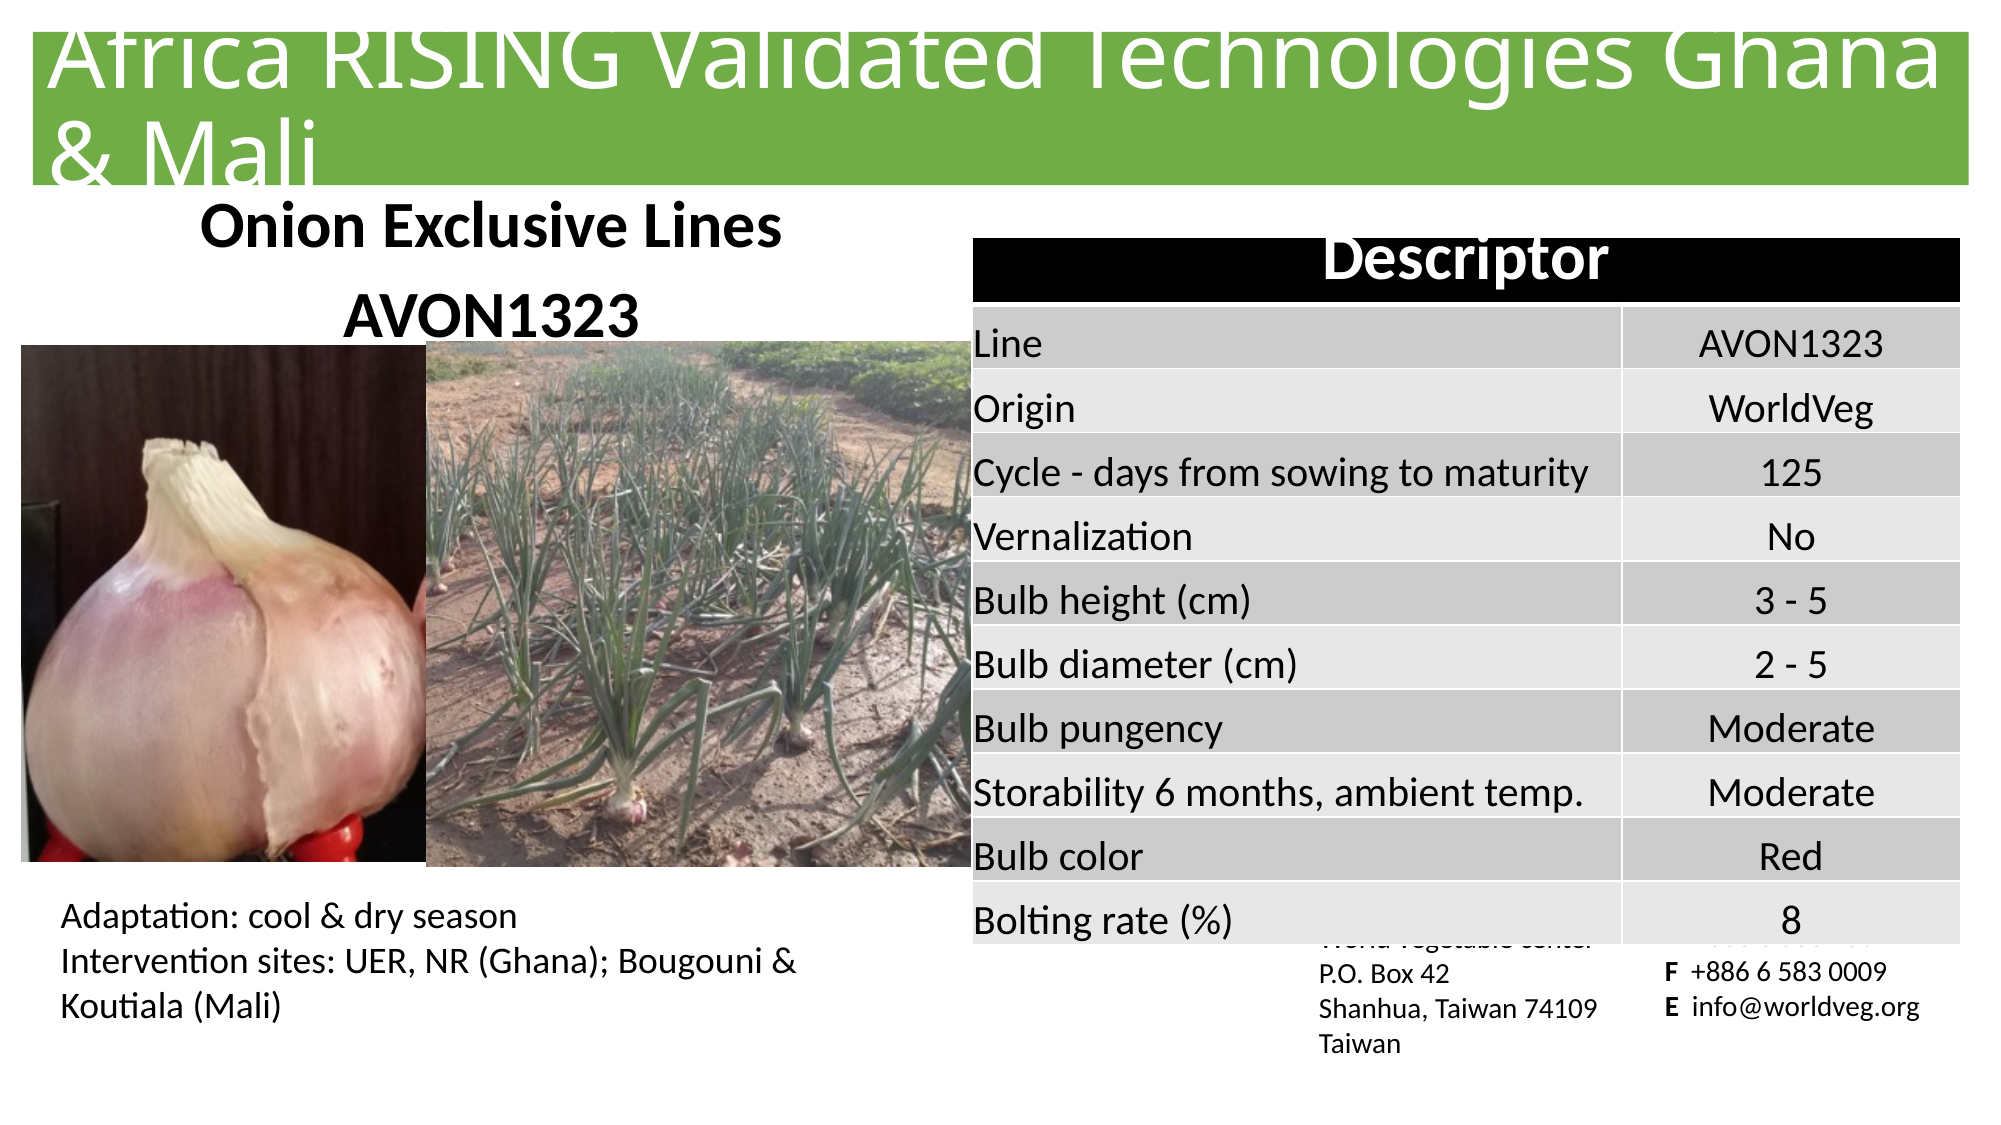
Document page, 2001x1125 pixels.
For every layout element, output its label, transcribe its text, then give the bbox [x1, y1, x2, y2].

list Onion Exclusive Lines AVON1323 [0, 182, 1009, 360]
table_cell Origin [1037, 369, 1621, 432]
text_box P +886 6 583 7801 F +886 6 583 0009 E info@worldveg.org [1650, 910, 2000, 1030]
table_cell Bolting rate (%) [973, 882, 1621, 944]
table_cell Cycle - days from sowing to maturity [1037, 433, 1621, 496]
text_box Adaptation: cool & dry season Intervention sites: UER, NR (Ghana); Bougouni & Koutiala (Mali) [45, 883, 900, 1033]
text_box World vegetable center P.O. Box 42 Shanhua, Taiwan 74109 Taiwan [1304, 946, 1619, 1068]
picture [20, 341, 1037, 867]
table_cell Vernalization [1037, 497, 1621, 560]
table_cell Line [973, 307, 1621, 368]
table_cell Bulb color [973, 818, 1621, 880]
table_cell AVON1323 [1623, 307, 1960, 368]
table_cell Moderate [1623, 754, 1960, 816]
table_cell Bulb height (cm) [1037, 562, 1621, 624]
table_cell Storability 6 months, ambient temp. [1037, 754, 1621, 816]
title Africa RISING Validated Technologies Ghana & Mali [32, 31, 1969, 186]
table_cell 2 - 5 [1623, 626, 1960, 688]
table_cell 8 [1623, 882, 1960, 944]
table_cell Bulb pungency [1037, 690, 1621, 752]
table_header Descriptor [973, 238, 1960, 302]
table_cell Red [1623, 818, 1960, 880]
table_cell WorldVeg [1623, 369, 1960, 432]
table_cell 3 - 5 [1623, 562, 1960, 624]
table_cell Moderate [1623, 690, 1960, 752]
table_cell 125 [1623, 433, 1960, 496]
table_cell No [1623, 497, 1960, 560]
table_cell Bulb diameter (cm) [1037, 626, 1621, 688]
